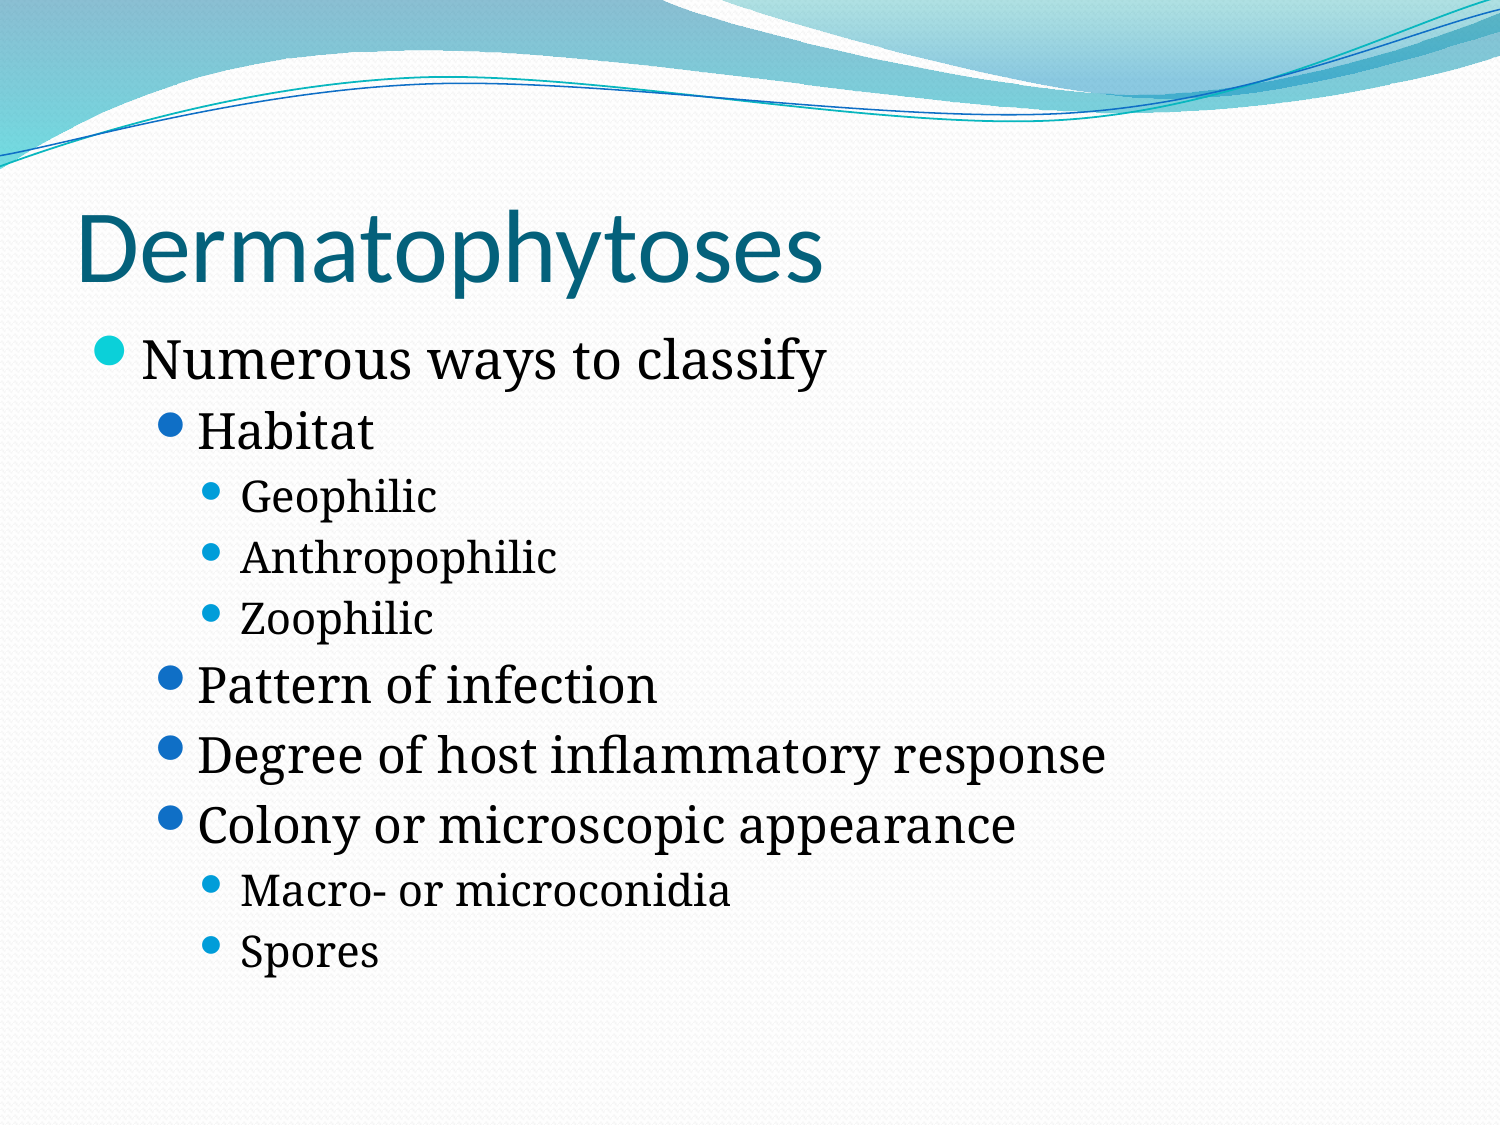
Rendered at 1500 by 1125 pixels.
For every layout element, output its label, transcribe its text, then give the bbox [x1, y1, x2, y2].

title Dermatophytoses [74, 115, 1426, 304]
list Numerous ways to classify Habitat Geophilic Anthropophilic Zoophilic Pattern of infection Degree of host inflammatory response Colony or microscopic appearance Macro- or microconidia Spores [74, 317, 1426, 1038]
